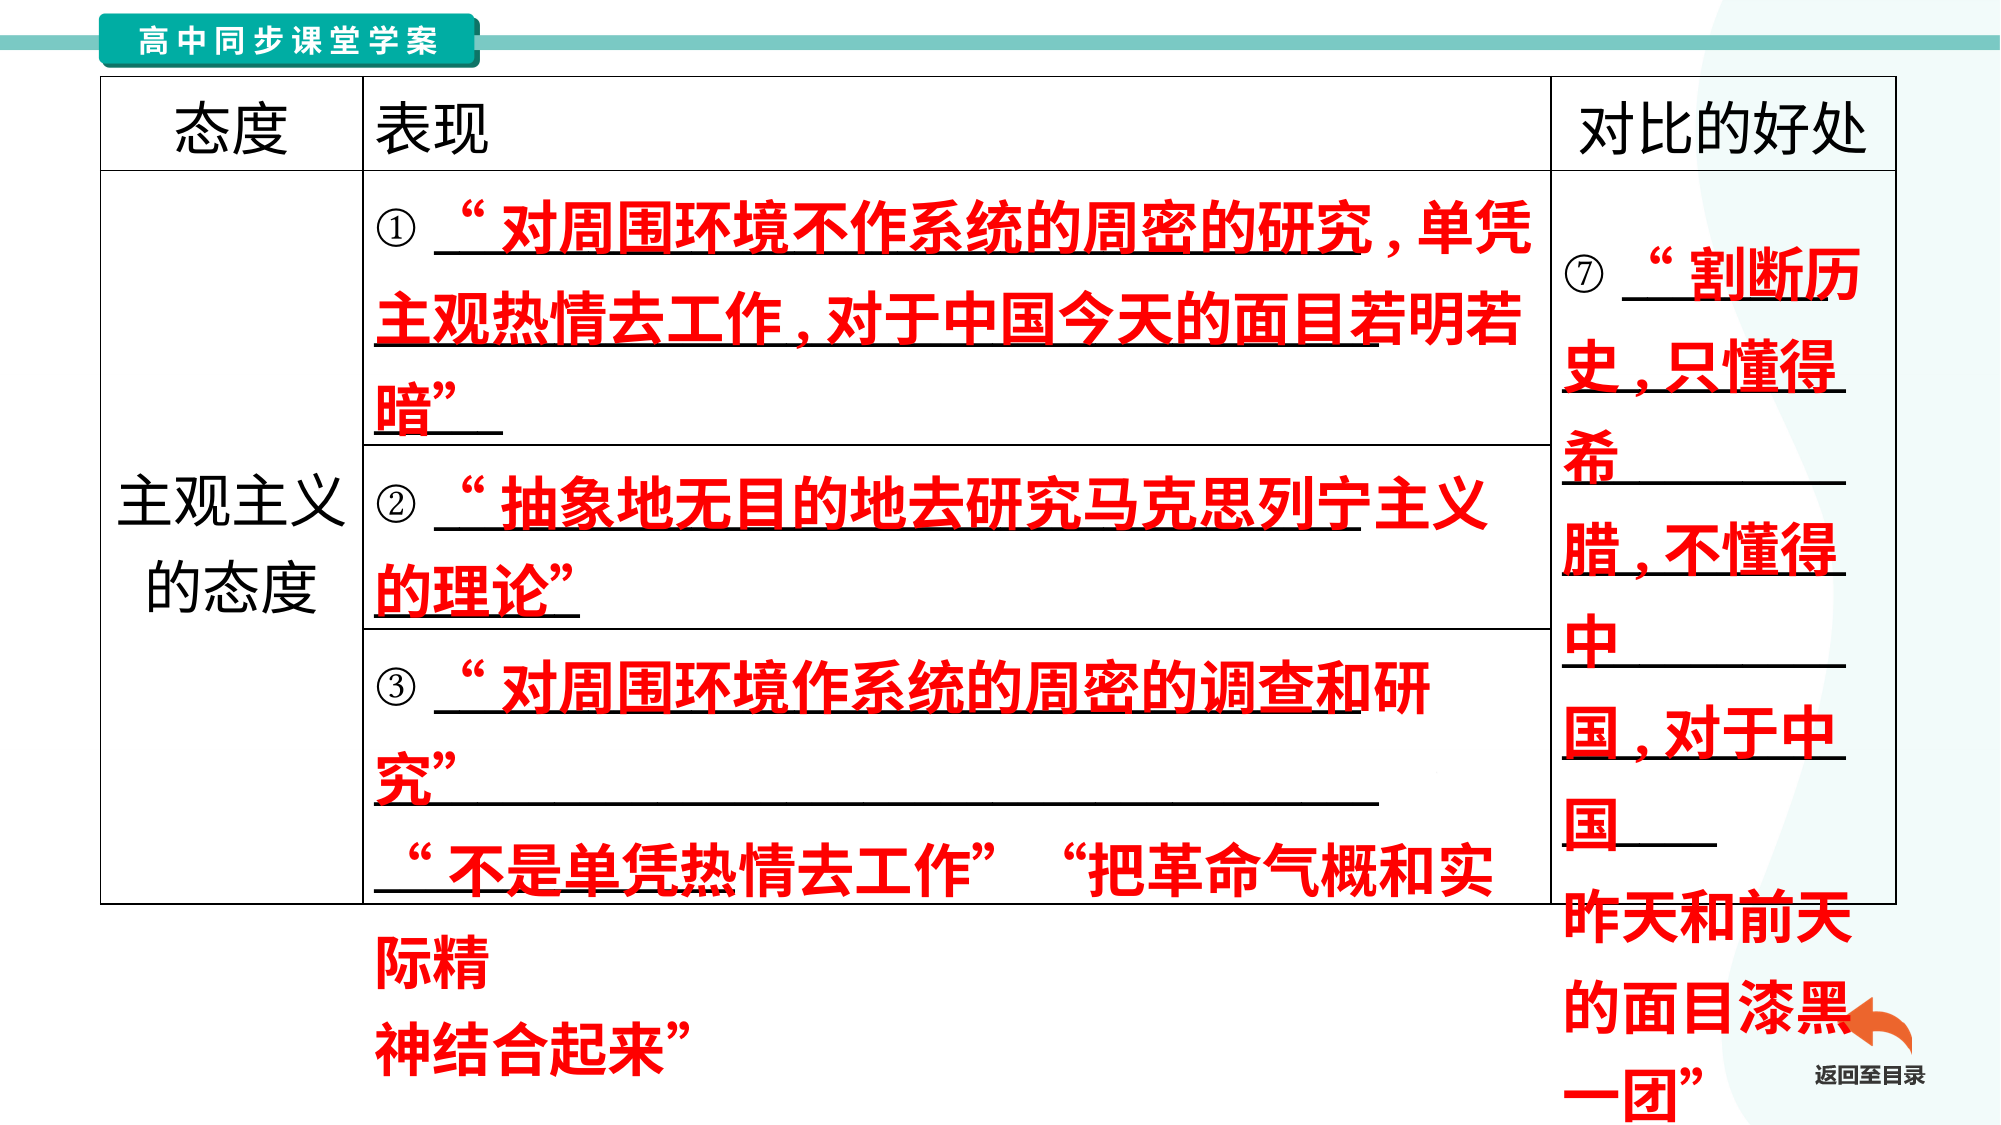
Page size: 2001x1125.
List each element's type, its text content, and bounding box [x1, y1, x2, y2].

text_box “对周围环境作系统的周密的调查和研究” “不是单凭热情去工作”“把革命气概和实际精 神结合起来” [374, 629, 1542, 893]
table_cell ① ____________________________________ _______________________________________ _____ [364, 171, 1550, 444]
picture [0, 0, 2000, 1125]
text_box “割断历 史,只懂得希 腊,不懂得中 国,对于中国 昨天和前天 的面目漆黑 一团” [1562, 216, 1887, 847]
text_box “对周围环境不作系统的周密的研究,单凭主观热情去工作,对于中国今天的面目若明若暗” [374, 170, 1542, 435]
table_header 对比的好处 [1552, 77, 1895, 170]
table_header 态度 [101, 77, 362, 170]
table_cell ⑦ ________ ___________ ___________ ___________ ___________ ___________ ______ [1552, 171, 1895, 903]
table_cell 主观主义 的态度 [101, 171, 362, 903]
table_cell ② ____________________________________ ________ [364, 446, 1550, 628]
table_header 表现 [364, 77, 1550, 170]
table_cell ③ ____________________________________ _______________________________________ ______________ [364, 630, 1550, 903]
text_box “抽象地无目的地去研究马克思列宁主义 的理论” [374, 445, 1542, 618]
